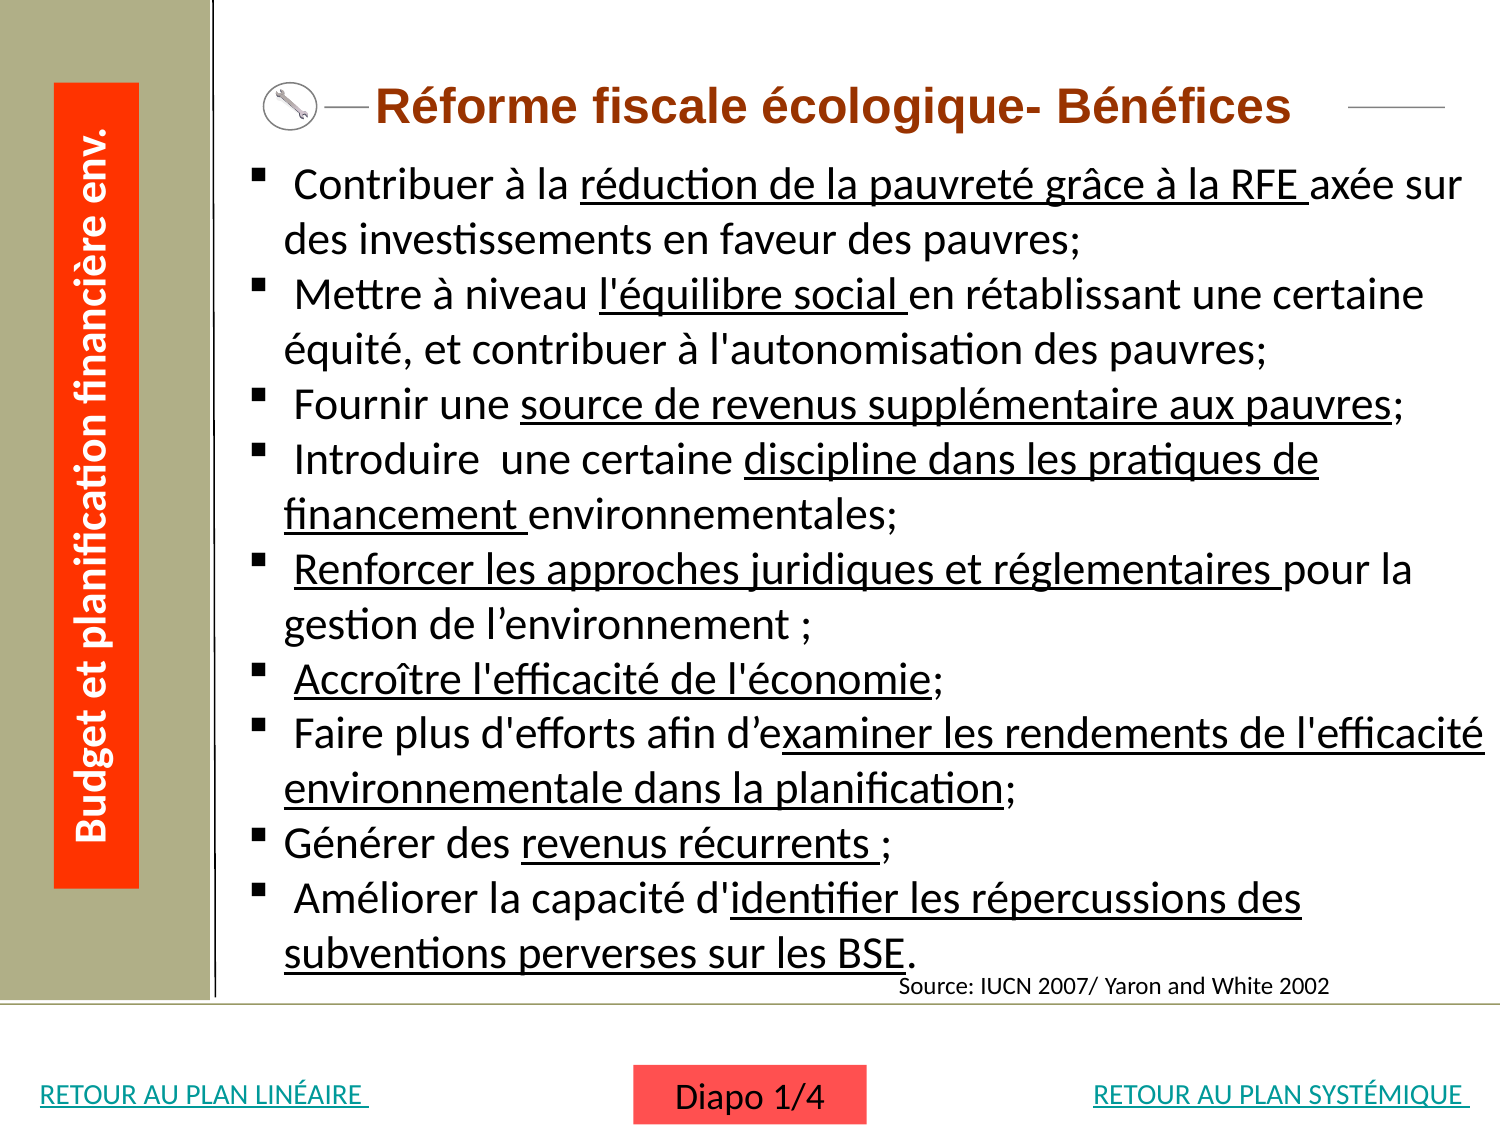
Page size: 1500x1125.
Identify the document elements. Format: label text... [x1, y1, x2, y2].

text_box Réforme fiscale écologique- Bénéfices [369, 67, 1348, 162]
text_box RETOUR AU PLAN SYSTÉMIQUE [819, 1063, 1482, 1122]
text_box RETOUR AU PLAN LINÉAIRE [27, 1063, 623, 1122]
text_box Contribuer à la réduction de la pauvreté grâce à la RFE axée sur des investissements en faveur des pauvres; Mettre à niveau l'équilibre social en rétablissant une certaine équité, et contribuer à l'autonomisation des pauvres; Fournir une source de revenus supplémentaire aux pauvres; Introduire une certaine discipline dans les pratiques de financement environnementales; Renforcer les approches juridiques et réglementaires pour la gestion de l’environnement ; Accroître l'efficacité de l'économie; Faire plus d'efforts afin d’examiner les rendements de l'efficacité environnementale dans la planification; Générer des revenus récurrents ; Améliorer la capacité d'identifier les répercussions des subventions perverses sur les BSE. [233, 146, 1500, 820]
text_box Diapo 1/4 [633, 1064, 867, 1125]
text_box Budget et planification financière env. [53, 82, 139, 889]
text_box [0, 0, 210, 1001]
text_box Source: IUCN 2007/ Yaron and White 2002 [884, 962, 1368, 1007]
picture [274, 89, 309, 120]
text_box [263, 82, 317, 122]
